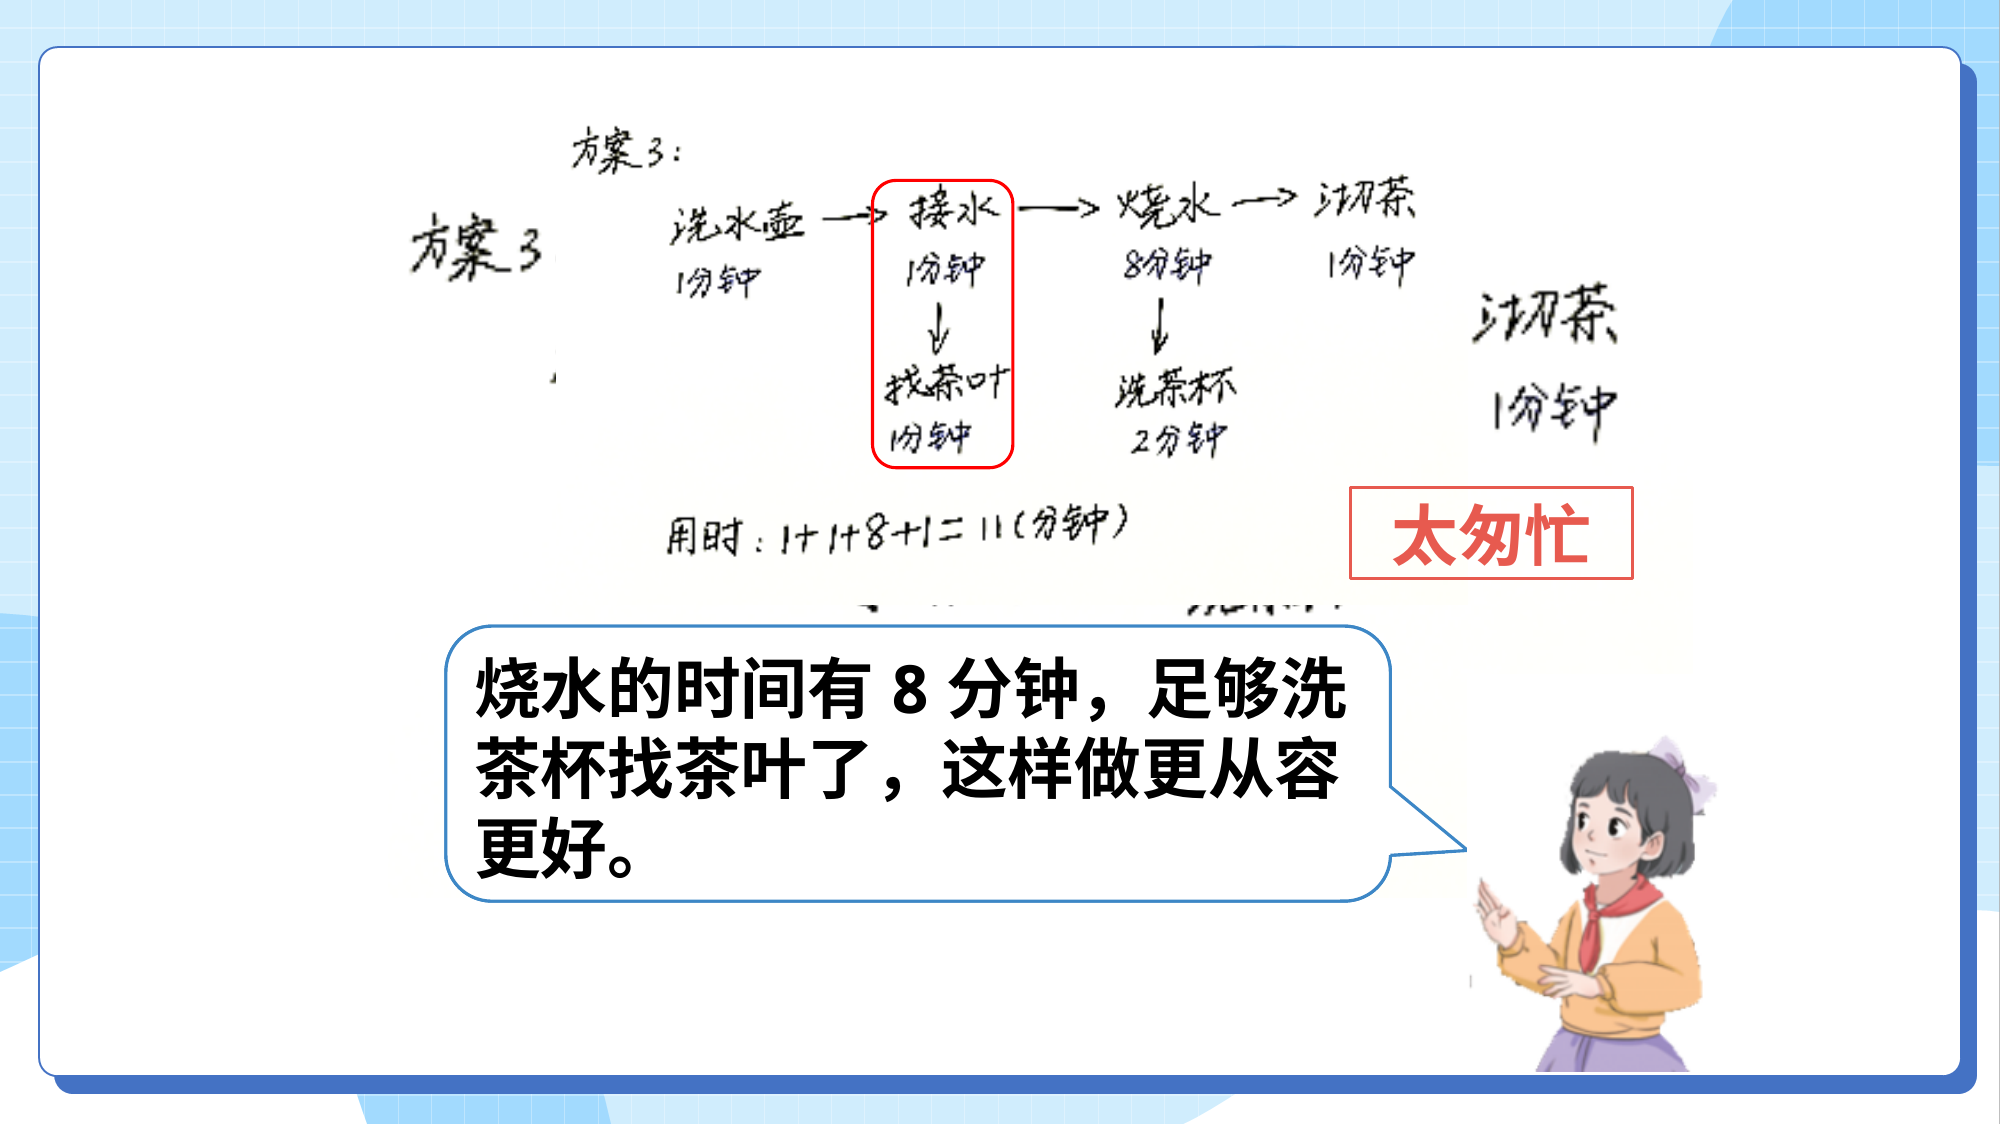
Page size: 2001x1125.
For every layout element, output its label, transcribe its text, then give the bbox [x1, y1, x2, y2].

picture [0, 0, 2000, 1125]
text_box 烧水的时间有8分钟，足够洗茶杯找茶叶了，这样做更从容更好。 [475, 898, 1361, 902]
